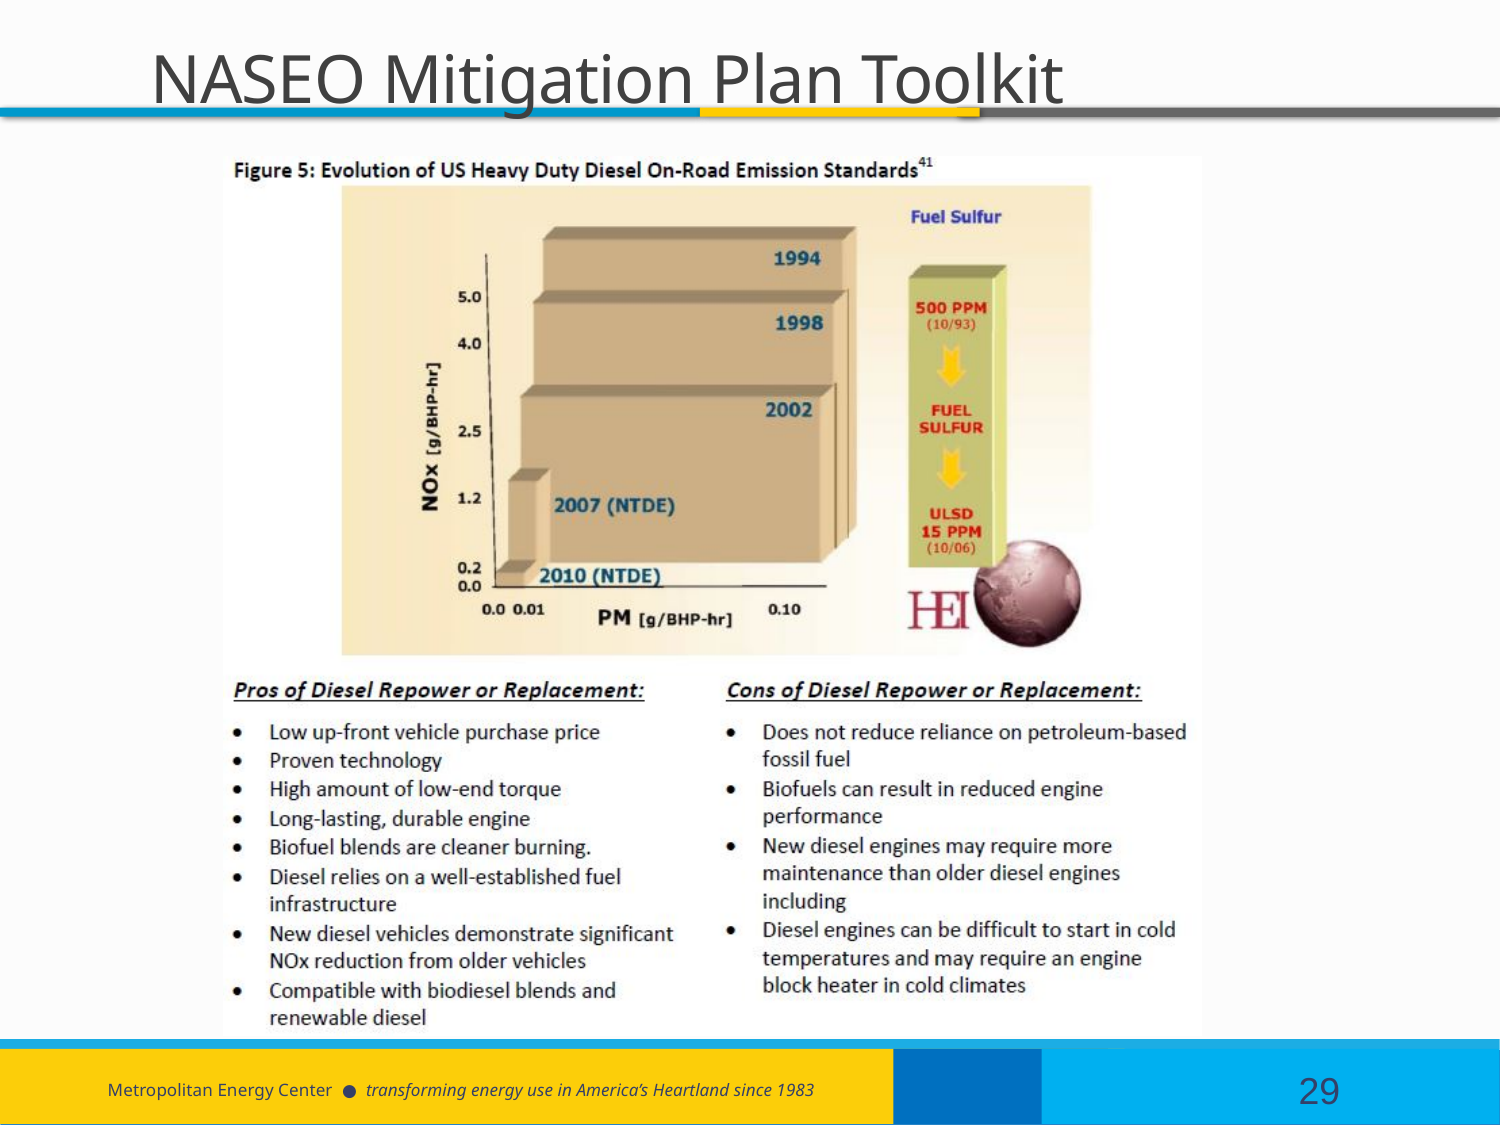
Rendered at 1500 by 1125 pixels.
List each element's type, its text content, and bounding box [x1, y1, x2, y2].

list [222, 155, 1203, 1036]
title NASEO Mitigation Plan Toolkit [135, 13, 1373, 125]
